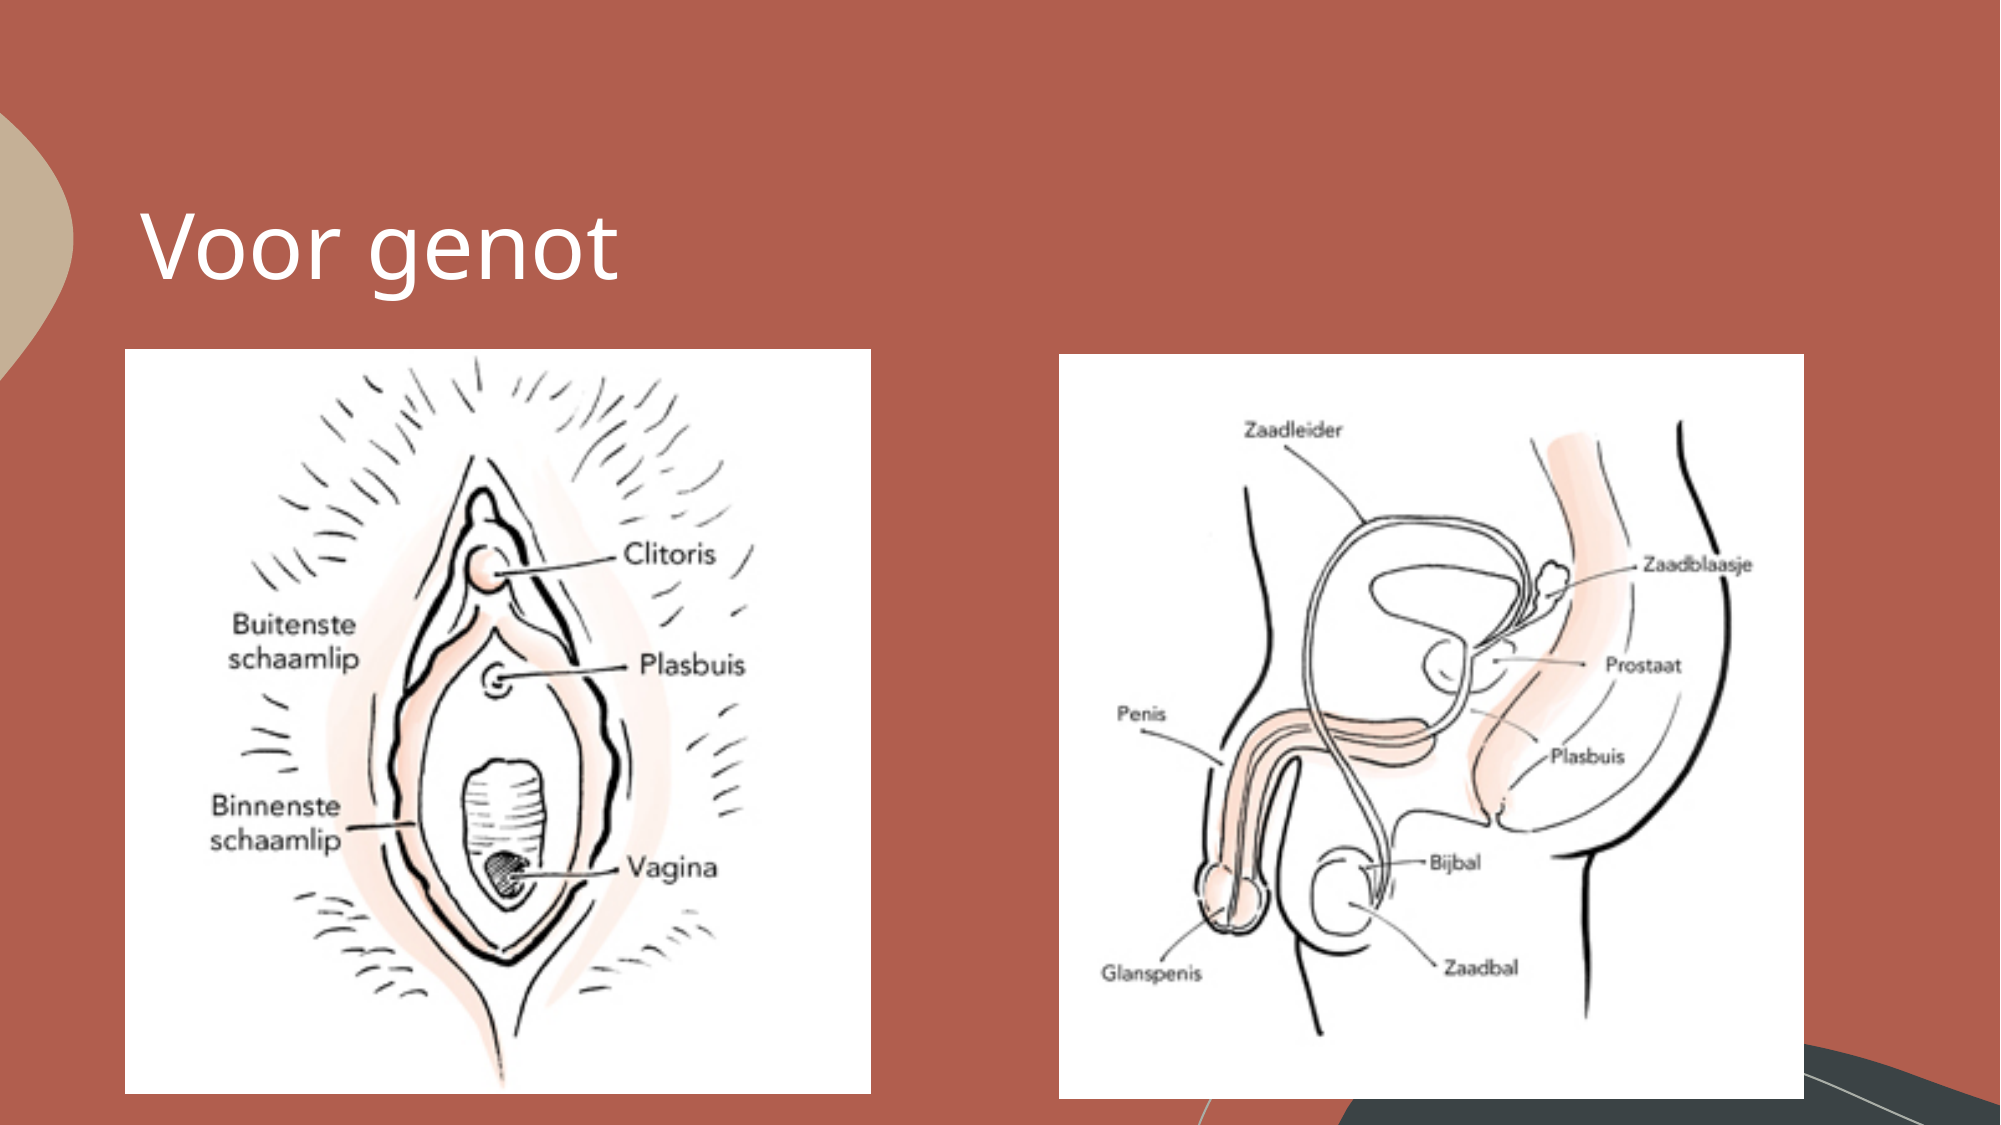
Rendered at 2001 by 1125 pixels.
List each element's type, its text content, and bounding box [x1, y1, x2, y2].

picture [125, 349, 871, 1095]
picture [1059, 354, 1804, 1099]
title Voor genot [125, 125, 1875, 375]
